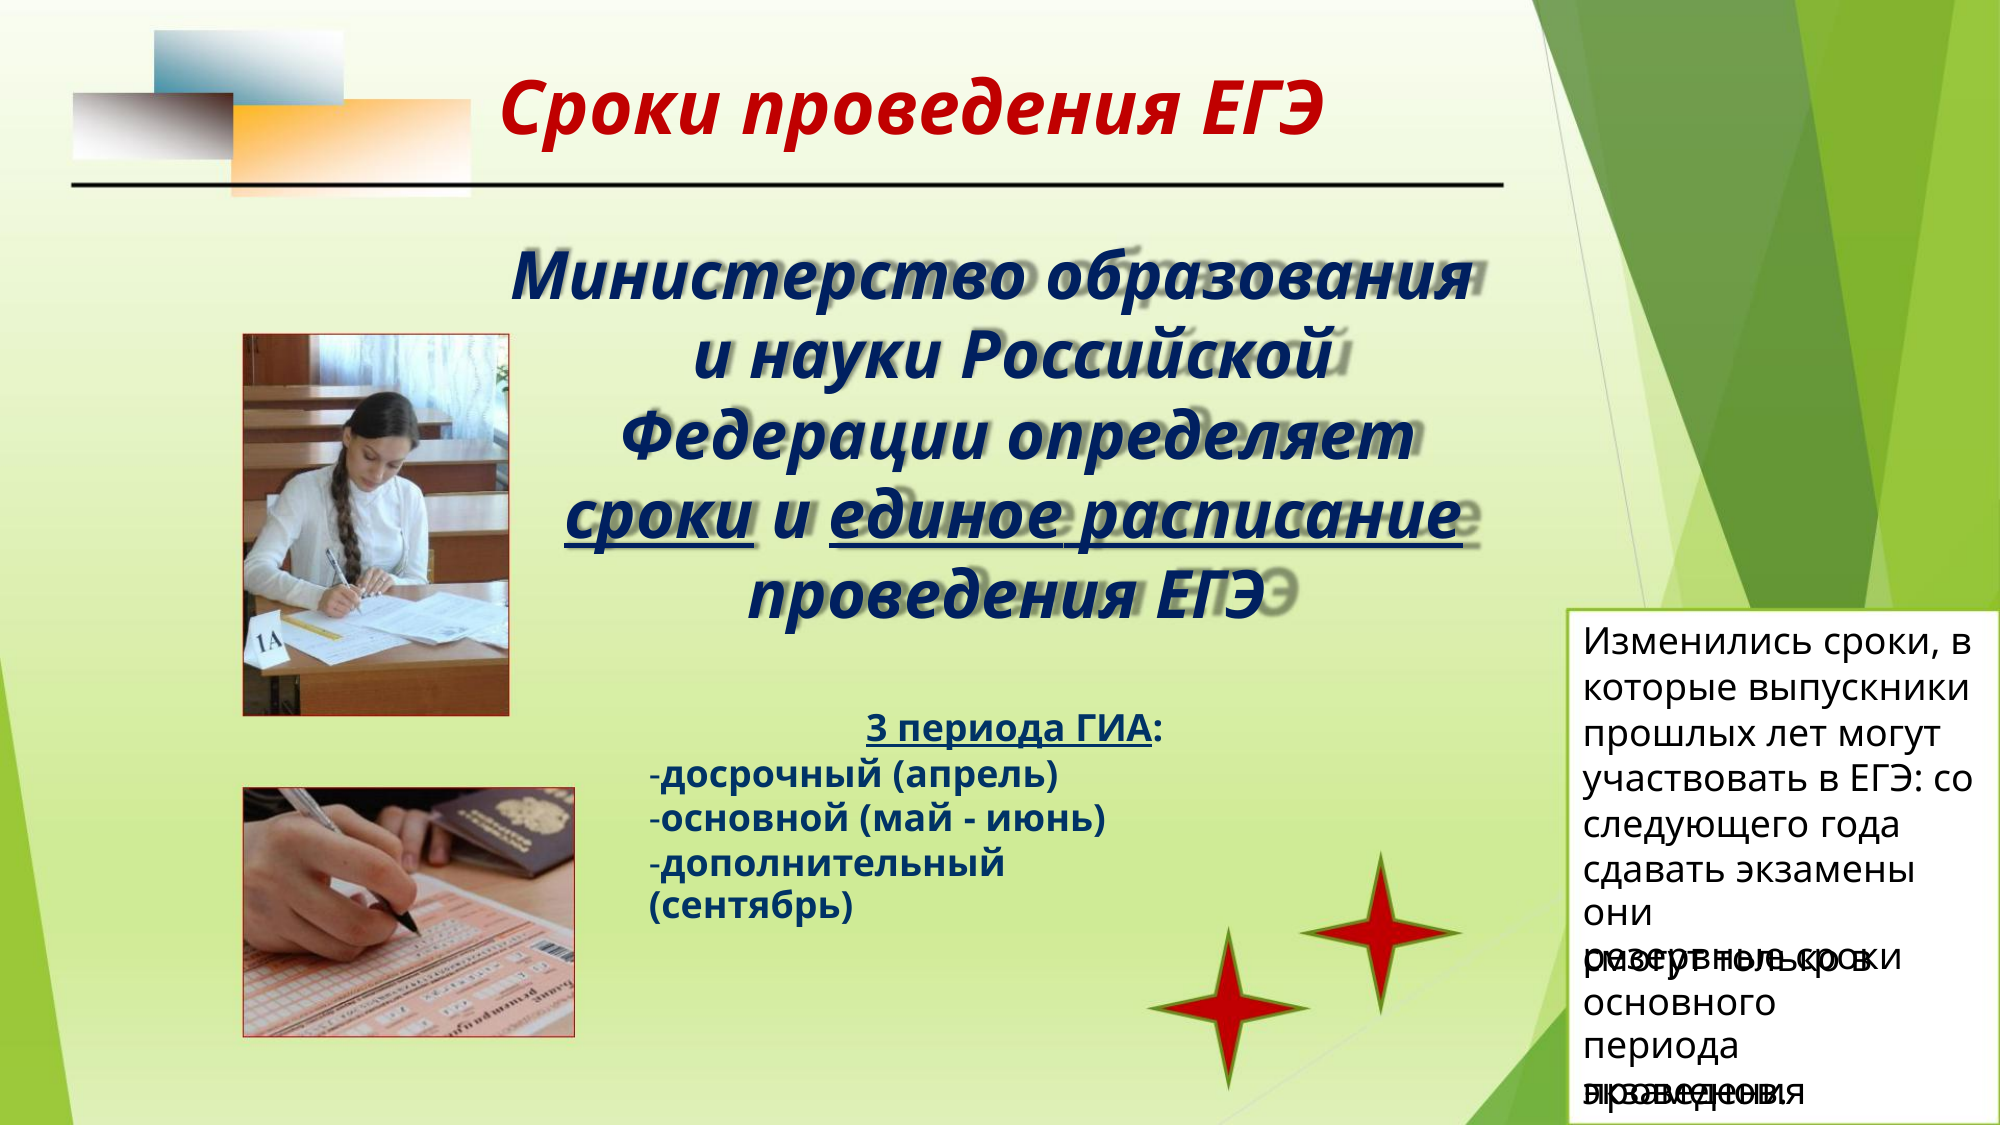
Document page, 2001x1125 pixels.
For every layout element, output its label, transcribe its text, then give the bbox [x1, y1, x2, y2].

text_box экзаменов. [1582, 1069, 1801, 1113]
text_box 3 периода ГИА: -досрочный (апрель) -основной (май - июнь) -дополнительный (сентябрь) [648, 707, 1220, 926]
text_box Федерации определяет сроки и единое расписание проведения ЕГЭ [564, 398, 1504, 632]
text_box Изменились сроки, в которые выпускники прошлых лет могут участвовать в ЕГЭ: со следующего года сдавать экзамены они смогут только в [1582, 619, 1996, 979]
text_box резервные сроки основного периода проведения [1582, 934, 1942, 1112]
text_box Министерство образования и науки Российской [510, 238, 1511, 392]
text_box [0, 0, 2000, 1125]
text_box Сроки проведения ЕГЭ [499, 62, 1343, 150]
